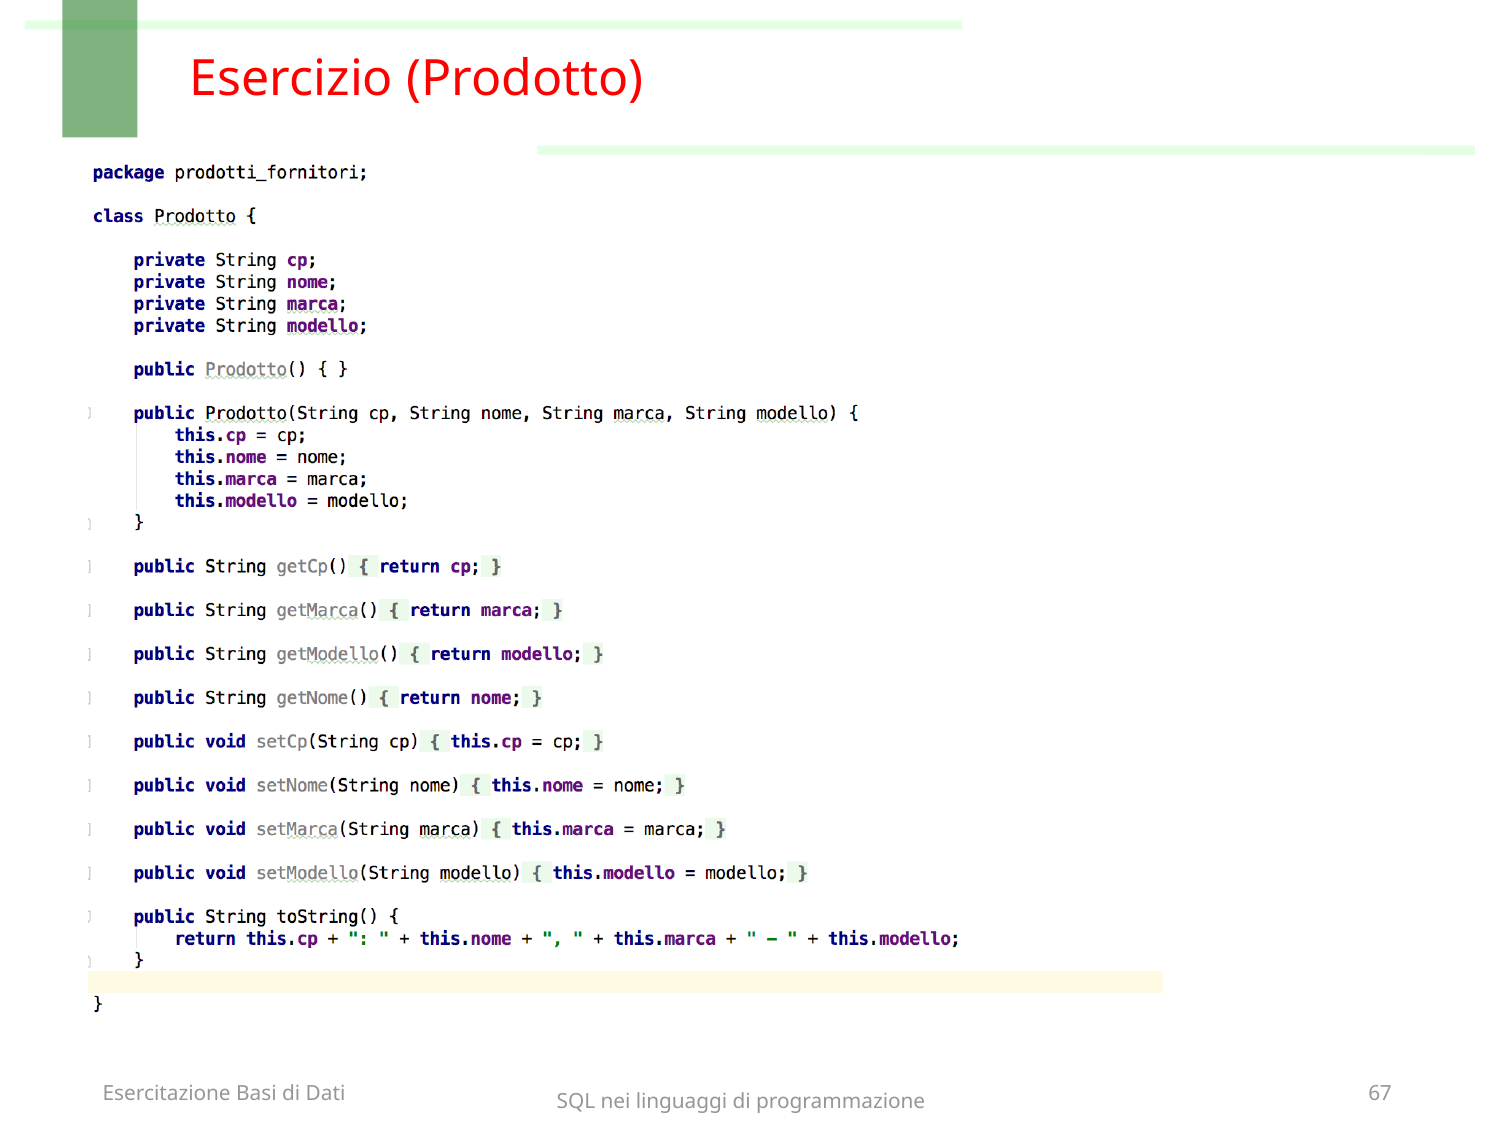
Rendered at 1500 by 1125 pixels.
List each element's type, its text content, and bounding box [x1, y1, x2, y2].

footer SQL nei linguaggi di programmazione [425, 1082, 1057, 1120]
picture [88, 162, 1163, 1045]
title Esercizio (Prodotto) [174, 24, 1425, 125]
